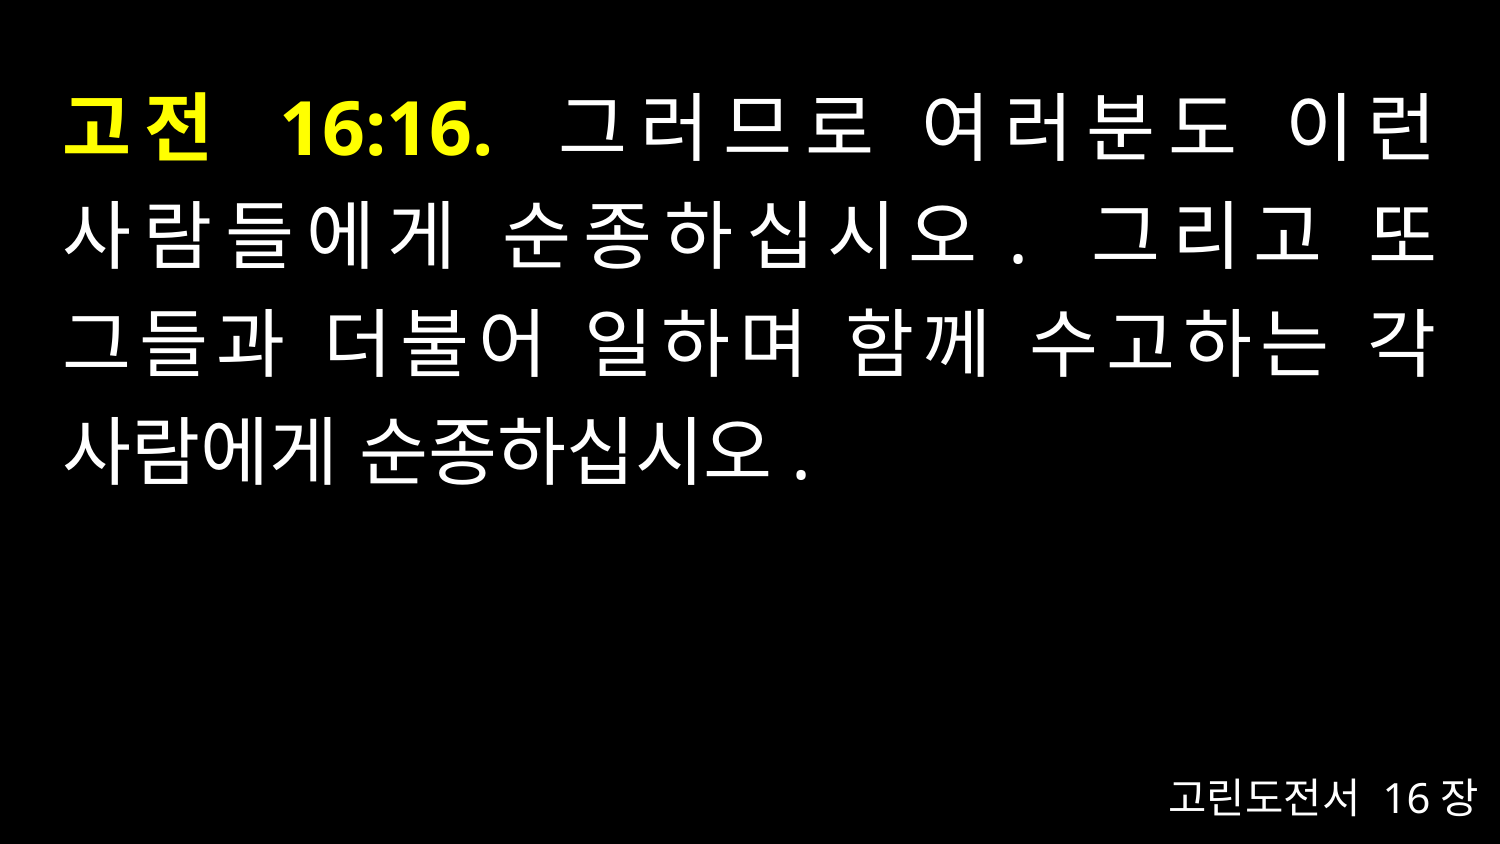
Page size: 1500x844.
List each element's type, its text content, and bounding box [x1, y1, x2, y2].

title 고전 16:16. 그러므로 여러분도 이런 사람들에게 순종하십시오. 그리고 또 그들과 더불어 일하며 함께 수고하는 각 사람에게 순종하십시오. [0, 0, 1500, 844]
subtitle 고린도전서 16장 [916, 770, 1500, 844]
